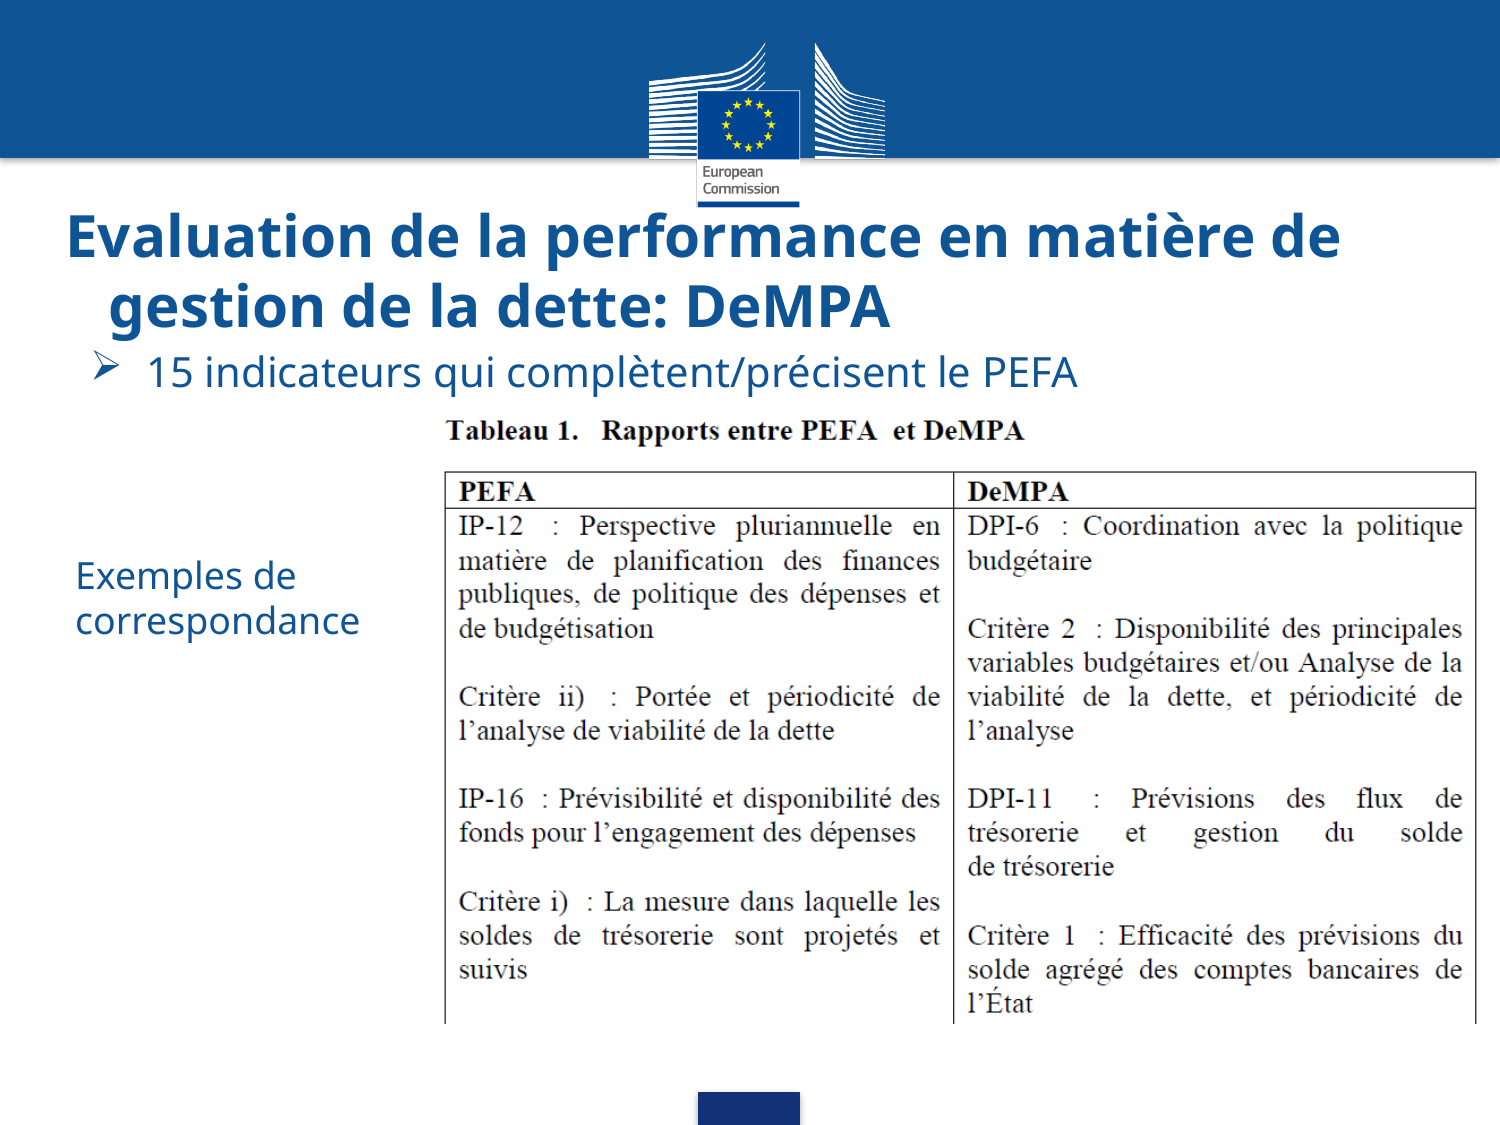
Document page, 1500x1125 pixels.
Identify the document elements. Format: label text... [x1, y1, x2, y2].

list 15 indicateurs qui complètent/précisent le PEFA [74, 337, 1426, 544]
picture [422, 407, 1490, 1025]
text_box Exemples de correspondance [60, 544, 417, 650]
picture [649, 42, 885, 208]
title Evaluation de la performance en matière de gestion de la dette: DeMPA [34, 227, 1466, 312]
